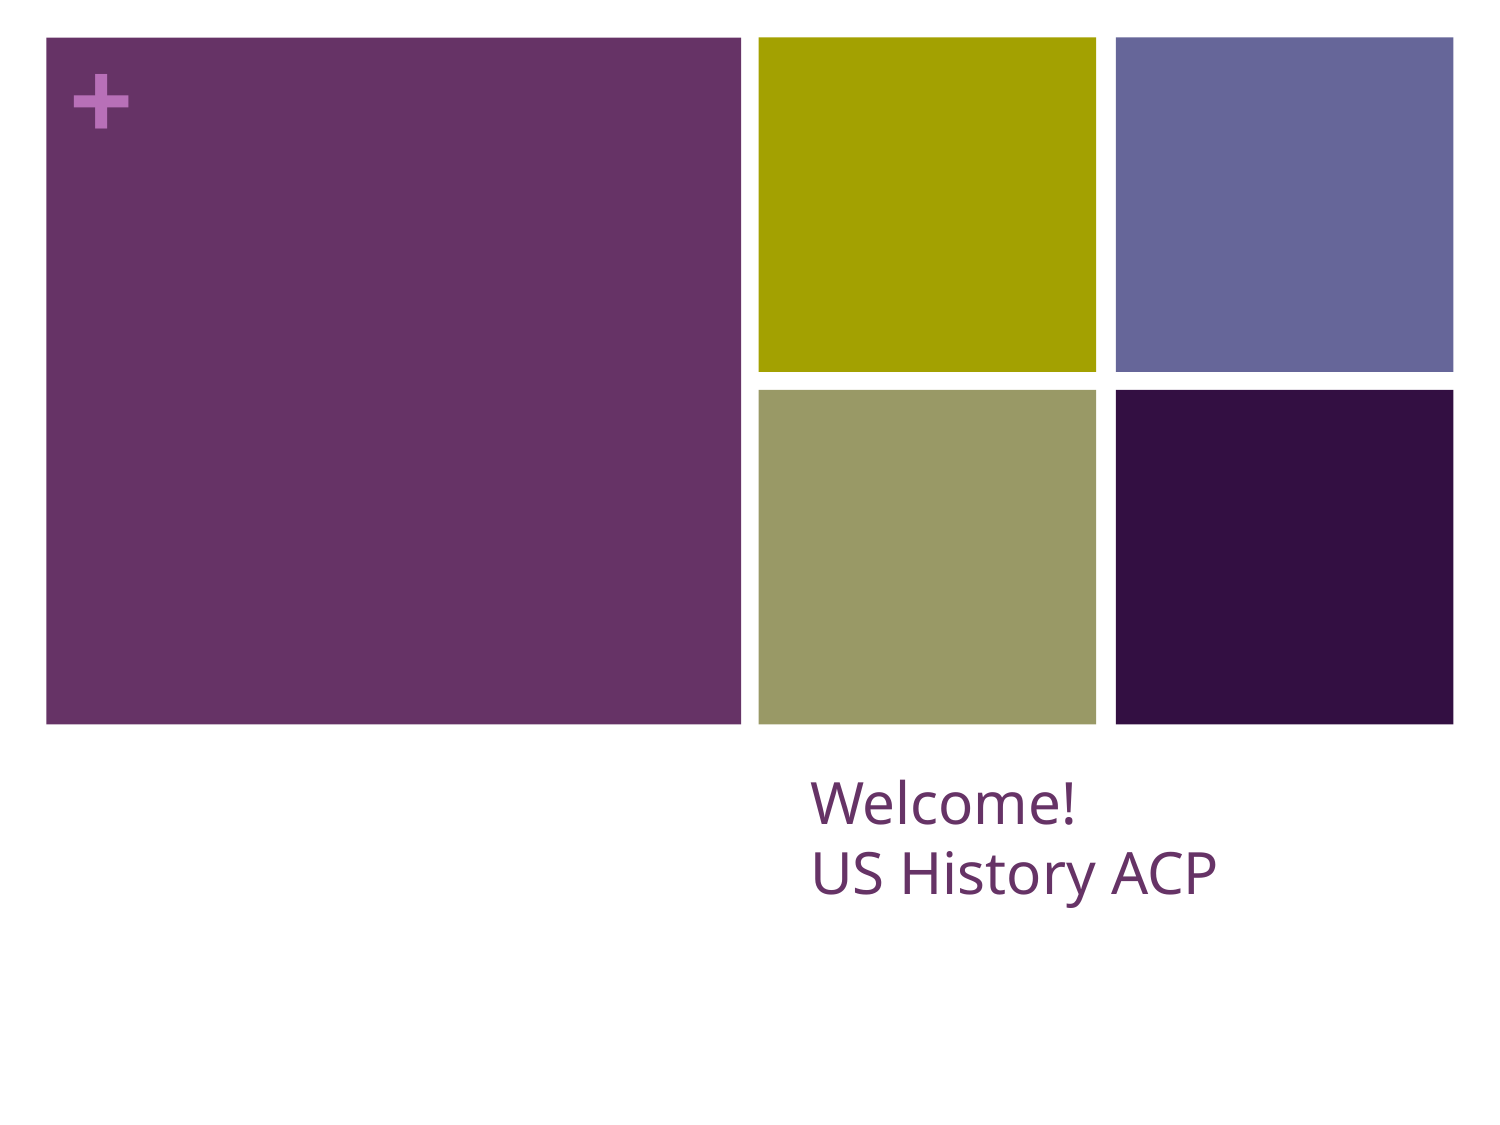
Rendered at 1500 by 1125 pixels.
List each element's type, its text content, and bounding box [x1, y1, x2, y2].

title Welcome! US History ACP [795, 758, 1450, 1077]
